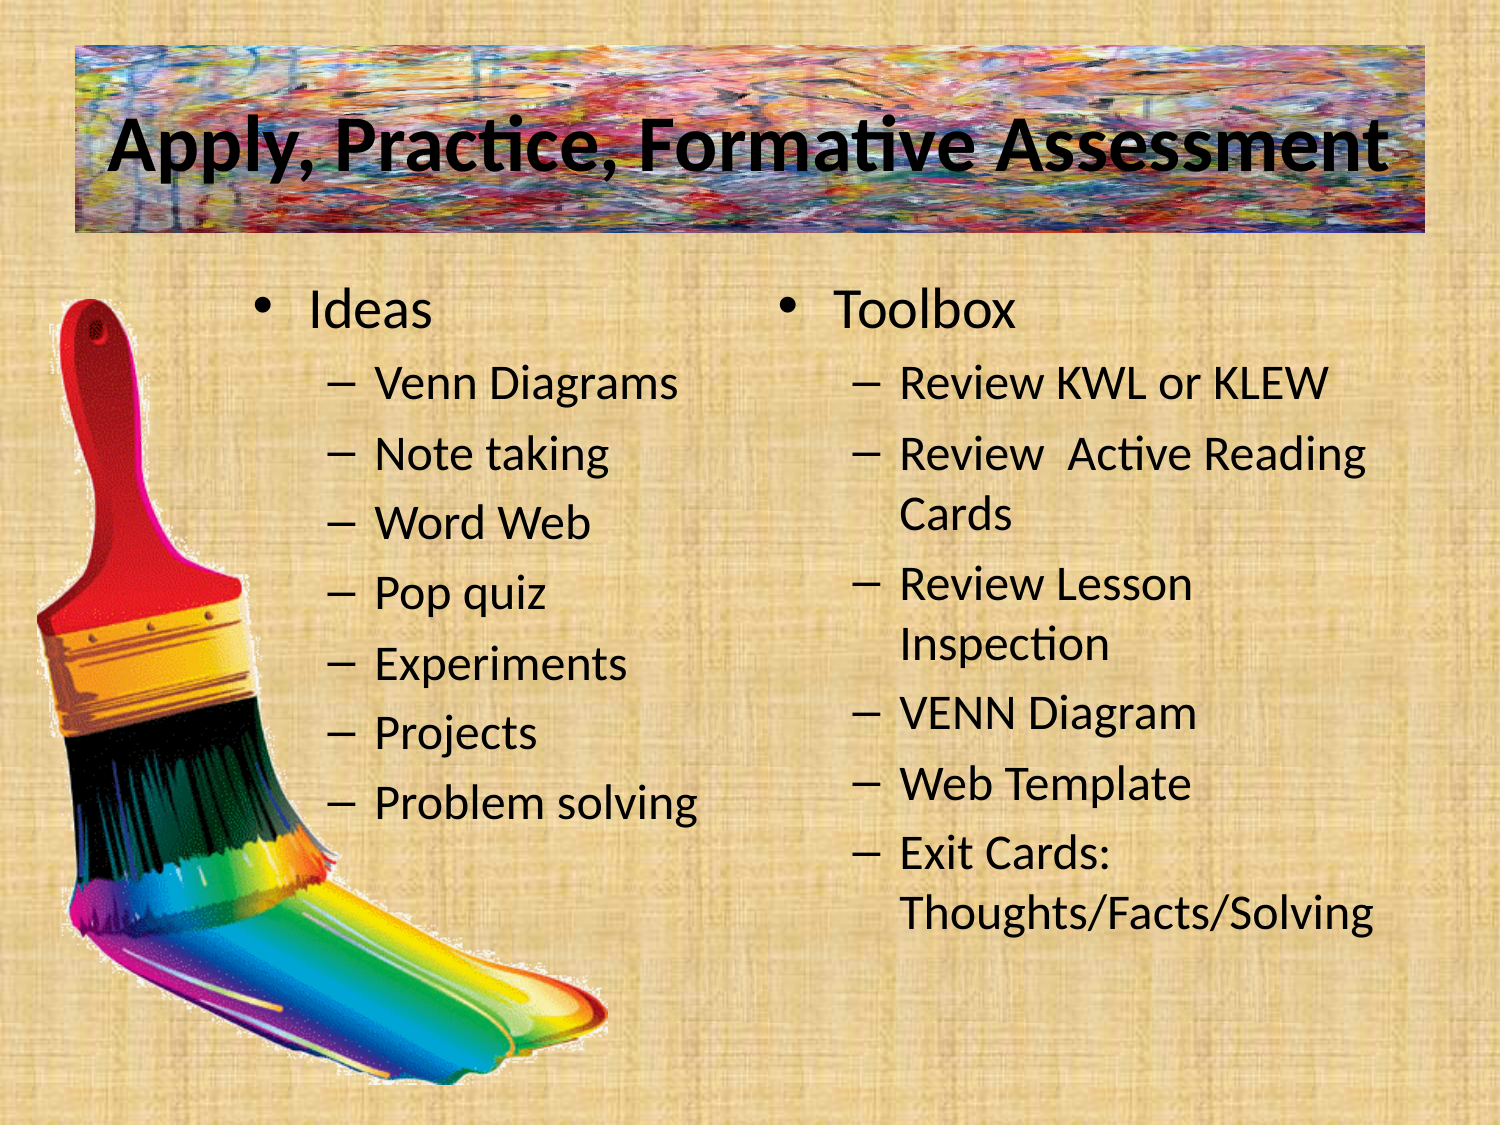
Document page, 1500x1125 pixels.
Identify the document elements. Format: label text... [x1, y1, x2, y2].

picture [0, 0, 1500, 1125]
list Toolbox Review KWL or KLEW Review Active Reading Cards Review Lesson Inspection VENN Diagram Web Template Exit Cards: Thoughts/Facts/Solving [762, 262, 1425, 1005]
title Apply, Practice, Formative Assessment [75, 45, 1425, 233]
list Ideas Venn Diagrams Note taking Word Web Pop quiz Experiments Projects Problem solving [237, 262, 762, 1005]
